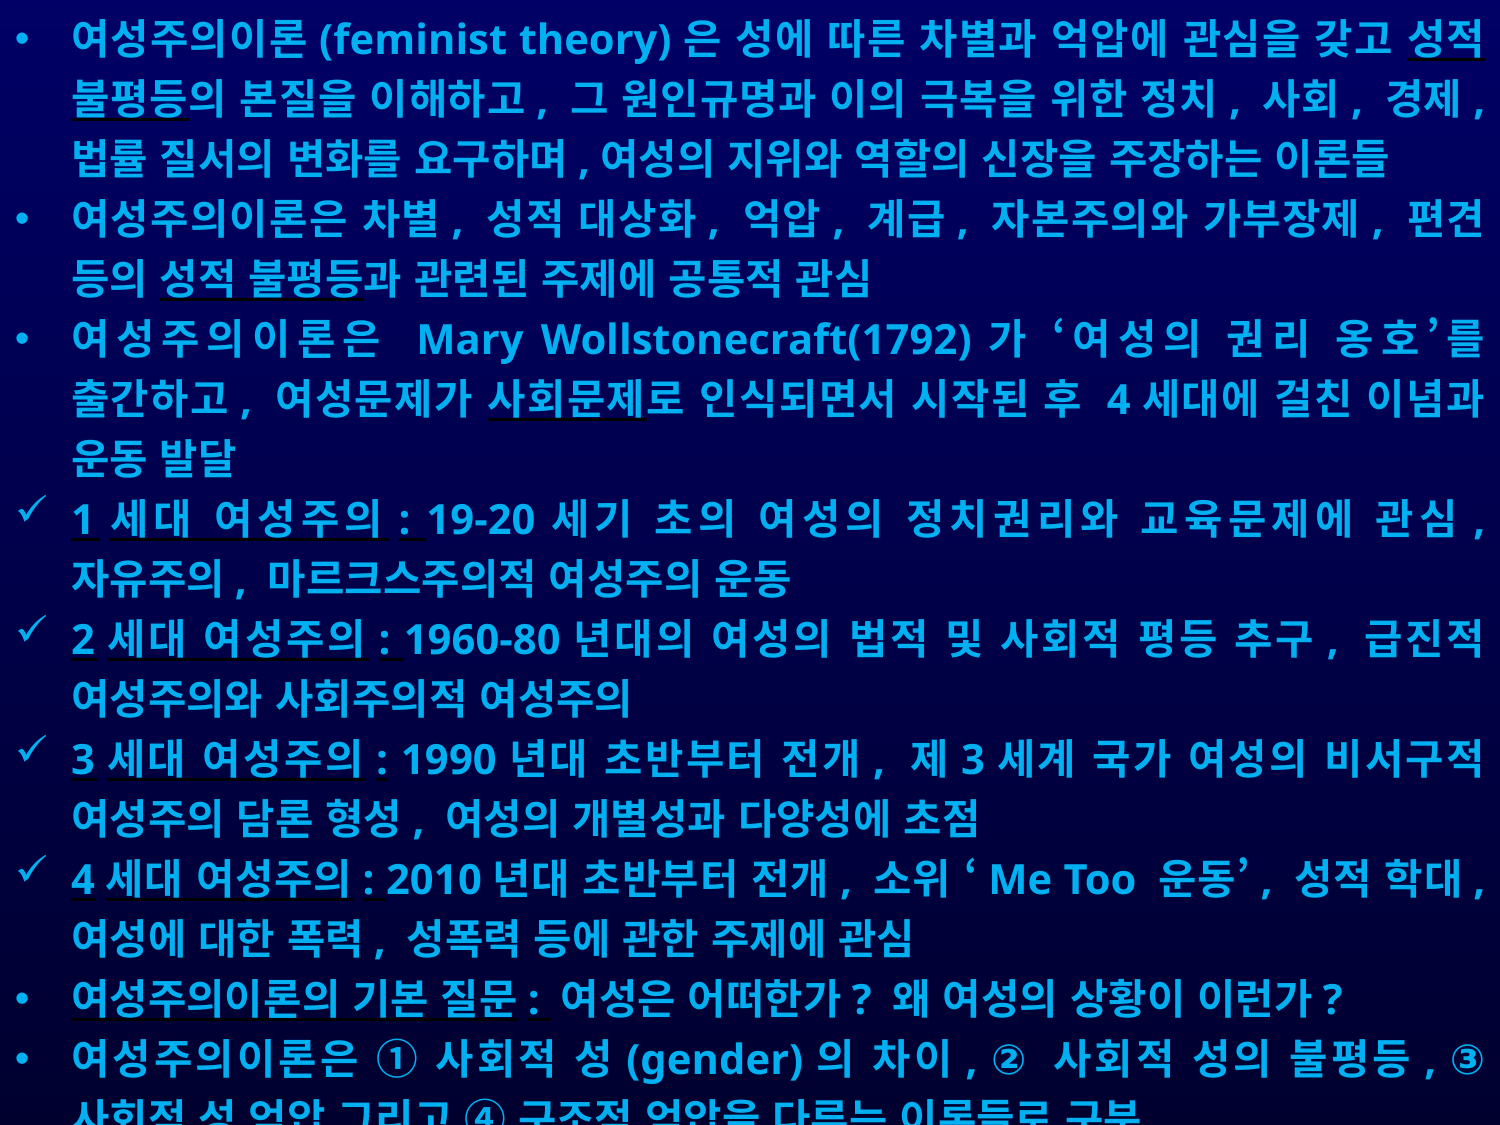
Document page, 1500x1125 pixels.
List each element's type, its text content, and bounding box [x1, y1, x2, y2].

text_box 여성주의이론(feminist theory)은 성에 따른 차별과 억압에 관심을 갖고 성적 불평등의 본질을 이해하고, 그 원인규명과 이의 극복을 위한 정치, 사회, 경제, 법률 질서의 변화를 요구하며,여성의 지위와 역할의 신장을 주장하는 이론들 여성주의이론은 차별, 성적 대상화, 억압, 계급, 자본주의와 가부장제, 편견 등의 성적 불평등과 관련된 주제에 공통적 관심 여성주의이론은 Mary Wollstonecraft(1792)가 ‘여성의 권리 옹호’를 출간하고, 여성문제가 사회문제로 인식되면서 시작된 후 4세대에 걸친 이념과 운동 발달 1세대 여성주의: 19-20세기 초의 여성의 정치권리와 교육문제에 관심, 자유주의, 마르크스주의적 여성주의 운동 2세대 여성주의: 1960-80년대의 여성의 법적 및 사회적 평등 추구, 급진적 여성주의와 사회주의적 여성주의 3세대 여성주의: 1990년대 초반부터 전개, 제3세계 국가 여성의 비서구적 여성주의 담론 형성, 여성의 개별성과 다양성에 초점 4세대 여성주의: 2010년대 초반부터 전개, 소위 ‘Me Too 운동’, 성적 학대, 여성에 대한 폭력, 성폭력 등에 관한 주제에 관심 여성주의이론의 기본 질문: 여성은 어떠한가? 왜 여성의 상황이 이런가? 여성주의이론은 ① 사회적 성(gender)의 차이, ② 사회적 성의 불평등, ③ 사회적 성 억압 그리고 ④ 구조적 억압을 다루는 이론들로 구분 [0, 0, 1500, 1125]
